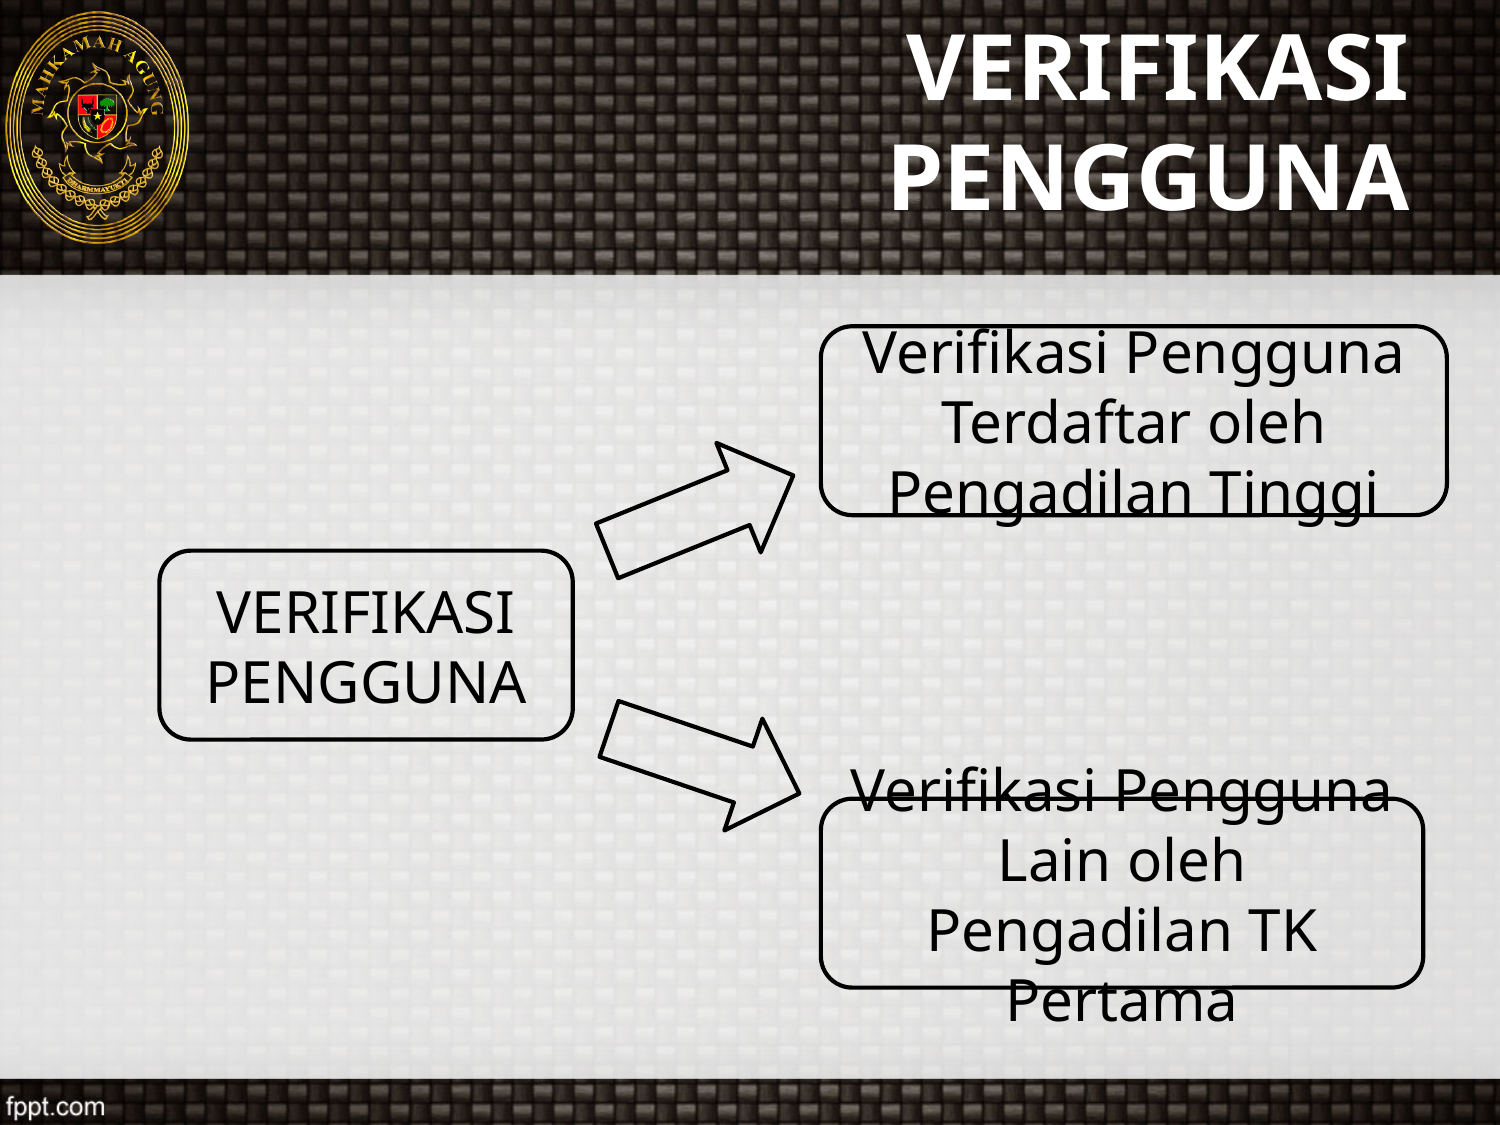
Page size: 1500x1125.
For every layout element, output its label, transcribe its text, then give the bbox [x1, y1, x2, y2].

text_box [594, 440, 796, 581]
title VERIFIKASI PENGGUNA [395, 54, 1425, 184]
text_box Verifikasi Pengguna Lain oleh Pengadilan TK Pertama [818, 796, 1426, 990]
text_box Verifikasi Pengguna Terdaftar oleh Pengadilan Tinggi [818, 324, 1450, 518]
text_box VERIFIKASI PENGGUNA [157, 548, 575, 742]
text_box [597, 698, 802, 833]
picture [0, 0, 1500, 1125]
